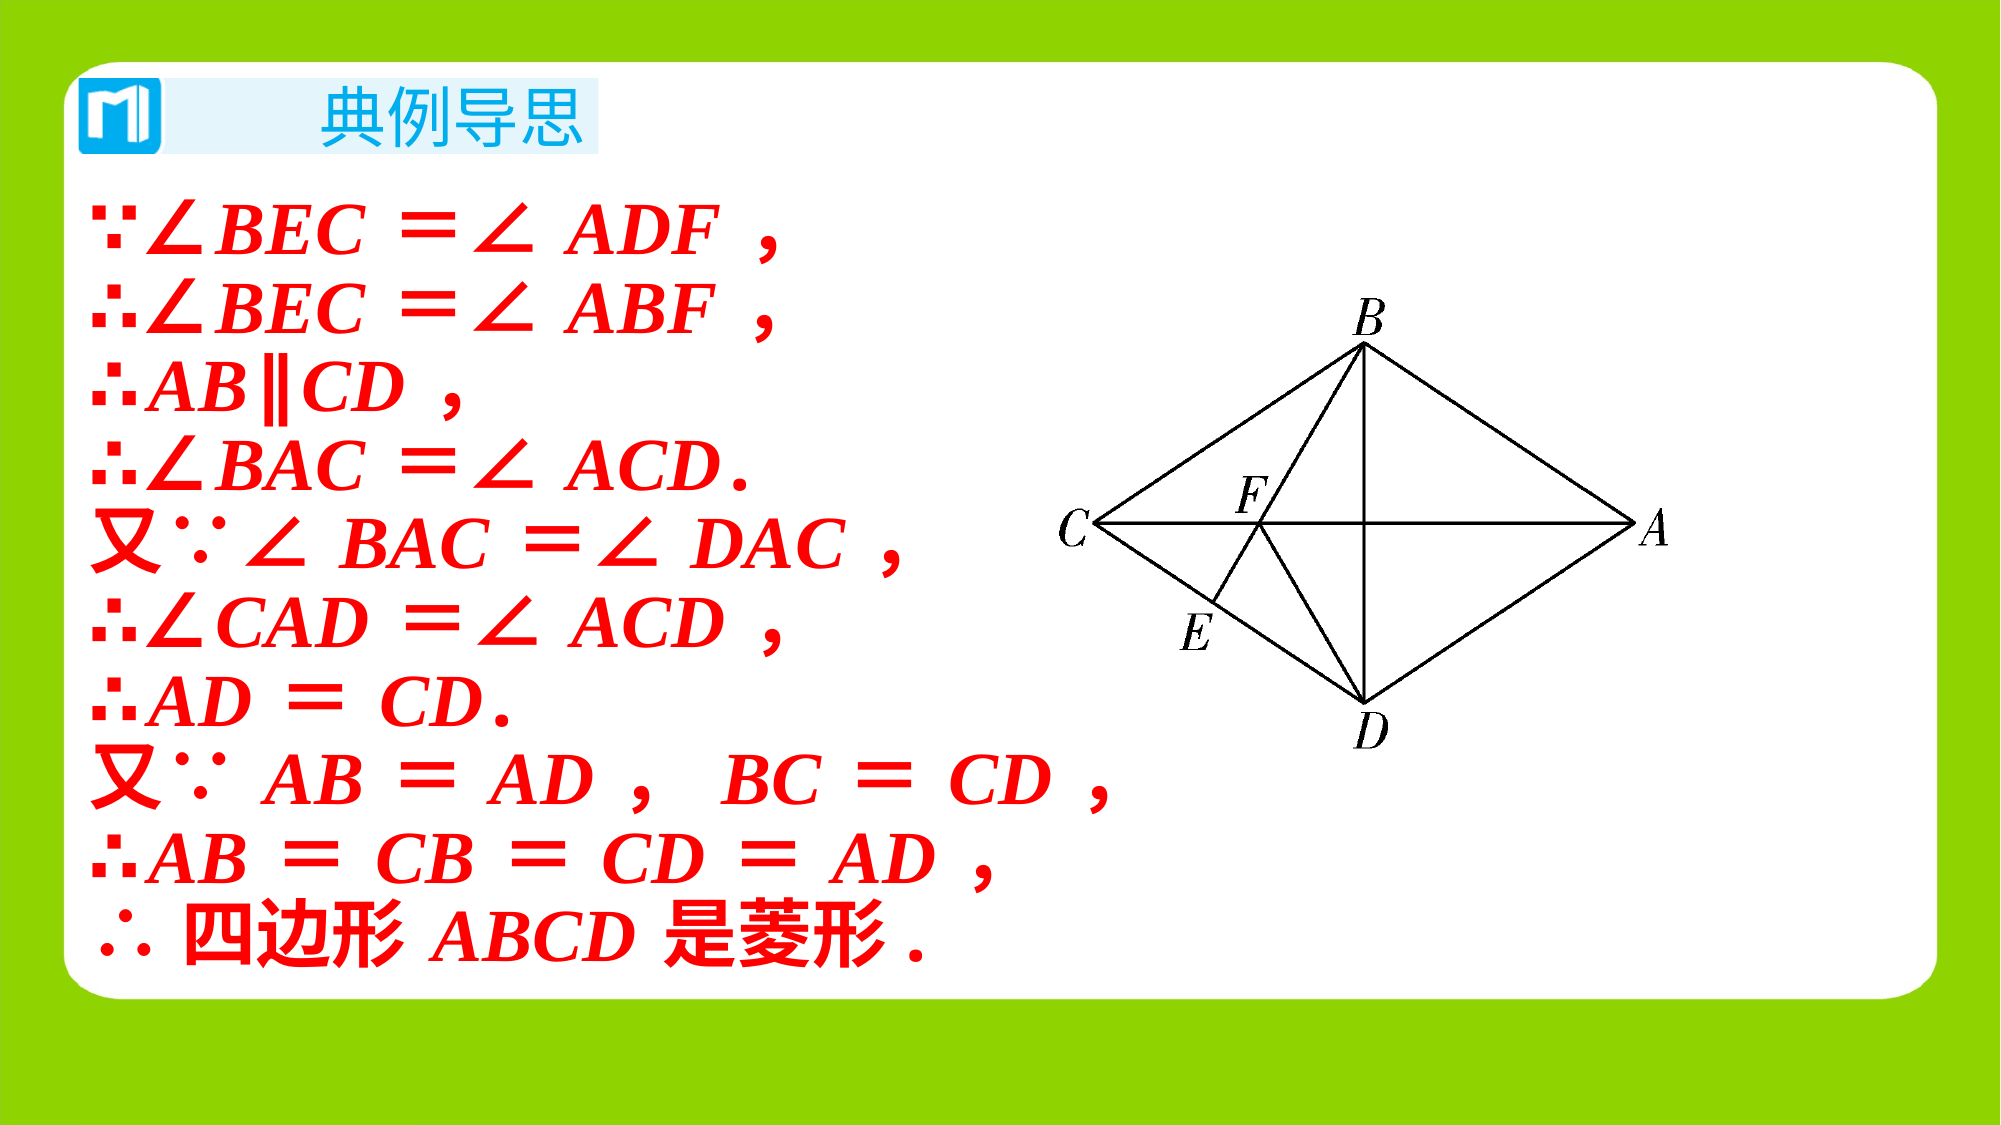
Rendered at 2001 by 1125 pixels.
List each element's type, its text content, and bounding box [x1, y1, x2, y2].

text_box ∴AD＝CD. [88, 651, 540, 729]
text_box ∴∠BEC＝∠ABF， [88, 258, 803, 350]
text_box ∴四边形ABCD是菱形. [88, 886, 881, 978]
picture [0, 0, 2001, 1125]
text_box ∴AB∥CD， [88, 336, 555, 415]
text_box ∴∠BAC＝∠ACD. [88, 415, 789, 494]
text_box ∴AB＝CB＝CD＝AD， [88, 808, 944, 900]
text_box 又∵AB＝AD，BC＝CD， [88, 729, 1020, 821]
text_box 又∵∠BAC＝∠DAC， [88, 494, 884, 585]
text_box ∴∠CAD＝∠ACD， [88, 572, 812, 664]
text_box ∵∠BEC＝∠ADF， [88, 179, 808, 271]
